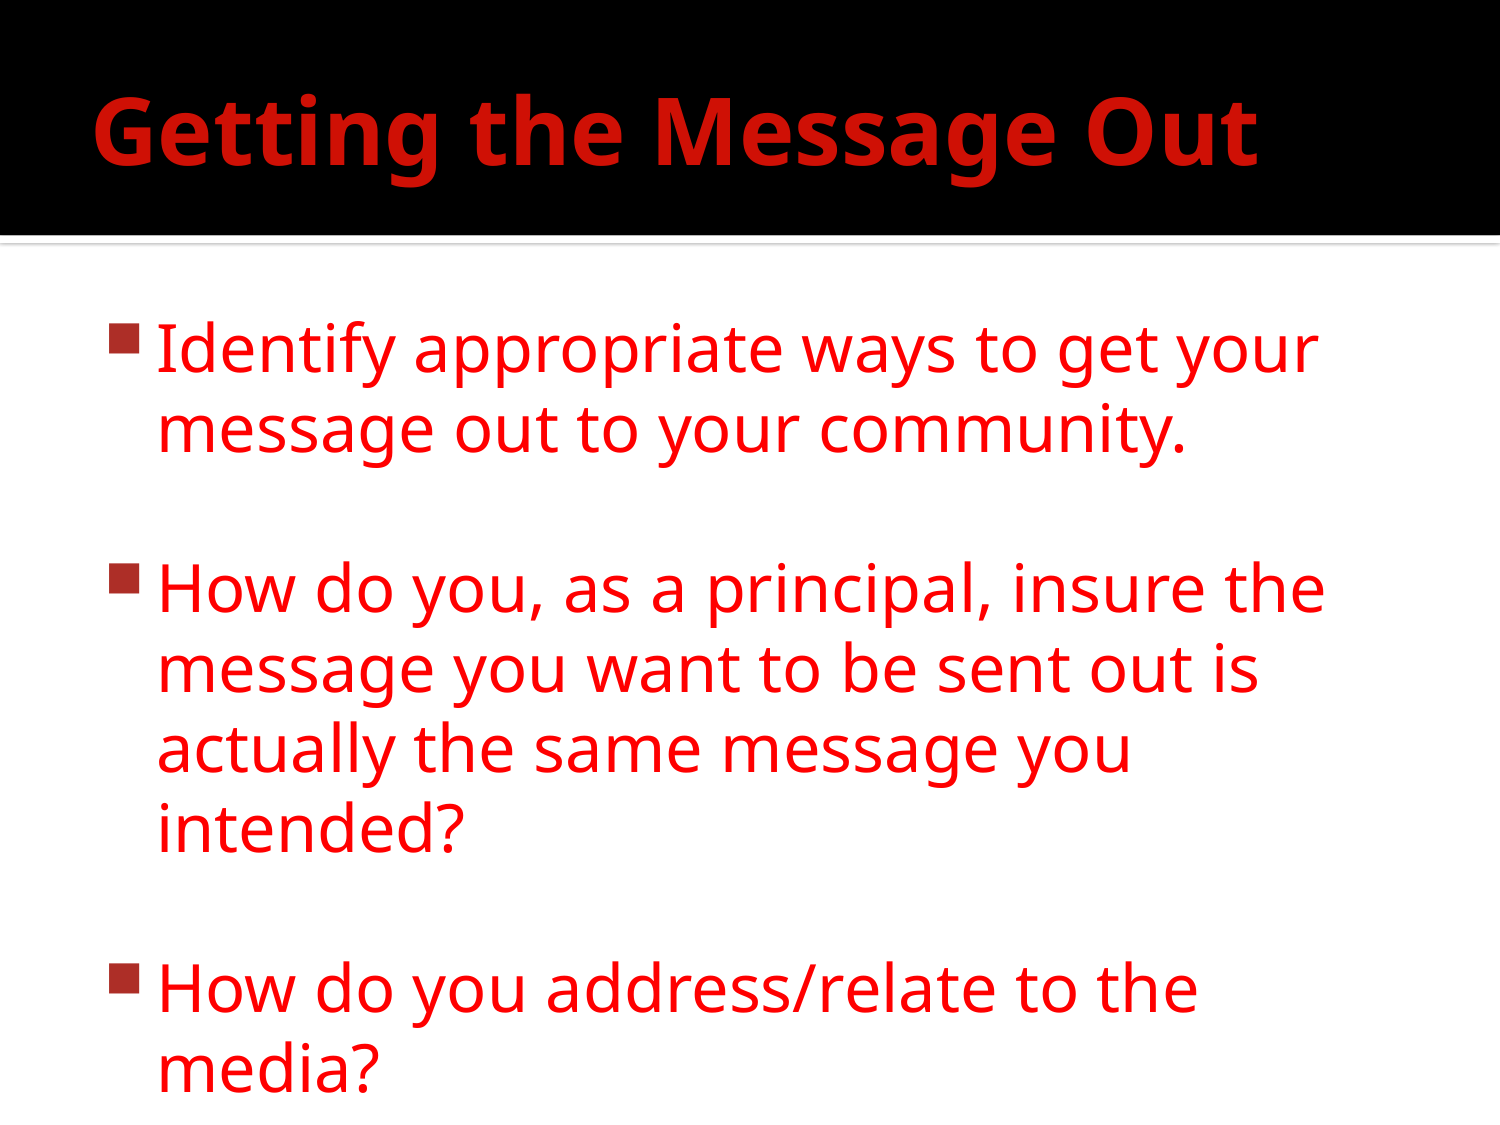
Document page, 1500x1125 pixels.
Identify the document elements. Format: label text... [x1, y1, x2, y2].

title Getting the Message Out [75, 25, 1425, 231]
list Identify appropriate ways to get your message out to your community. How do you, as a principal, insure the message you want to be sent out is actually the same message you intended? How do you address/relate to the media? See Figure 15.4 p. 307 [75, 291, 1425, 1050]
